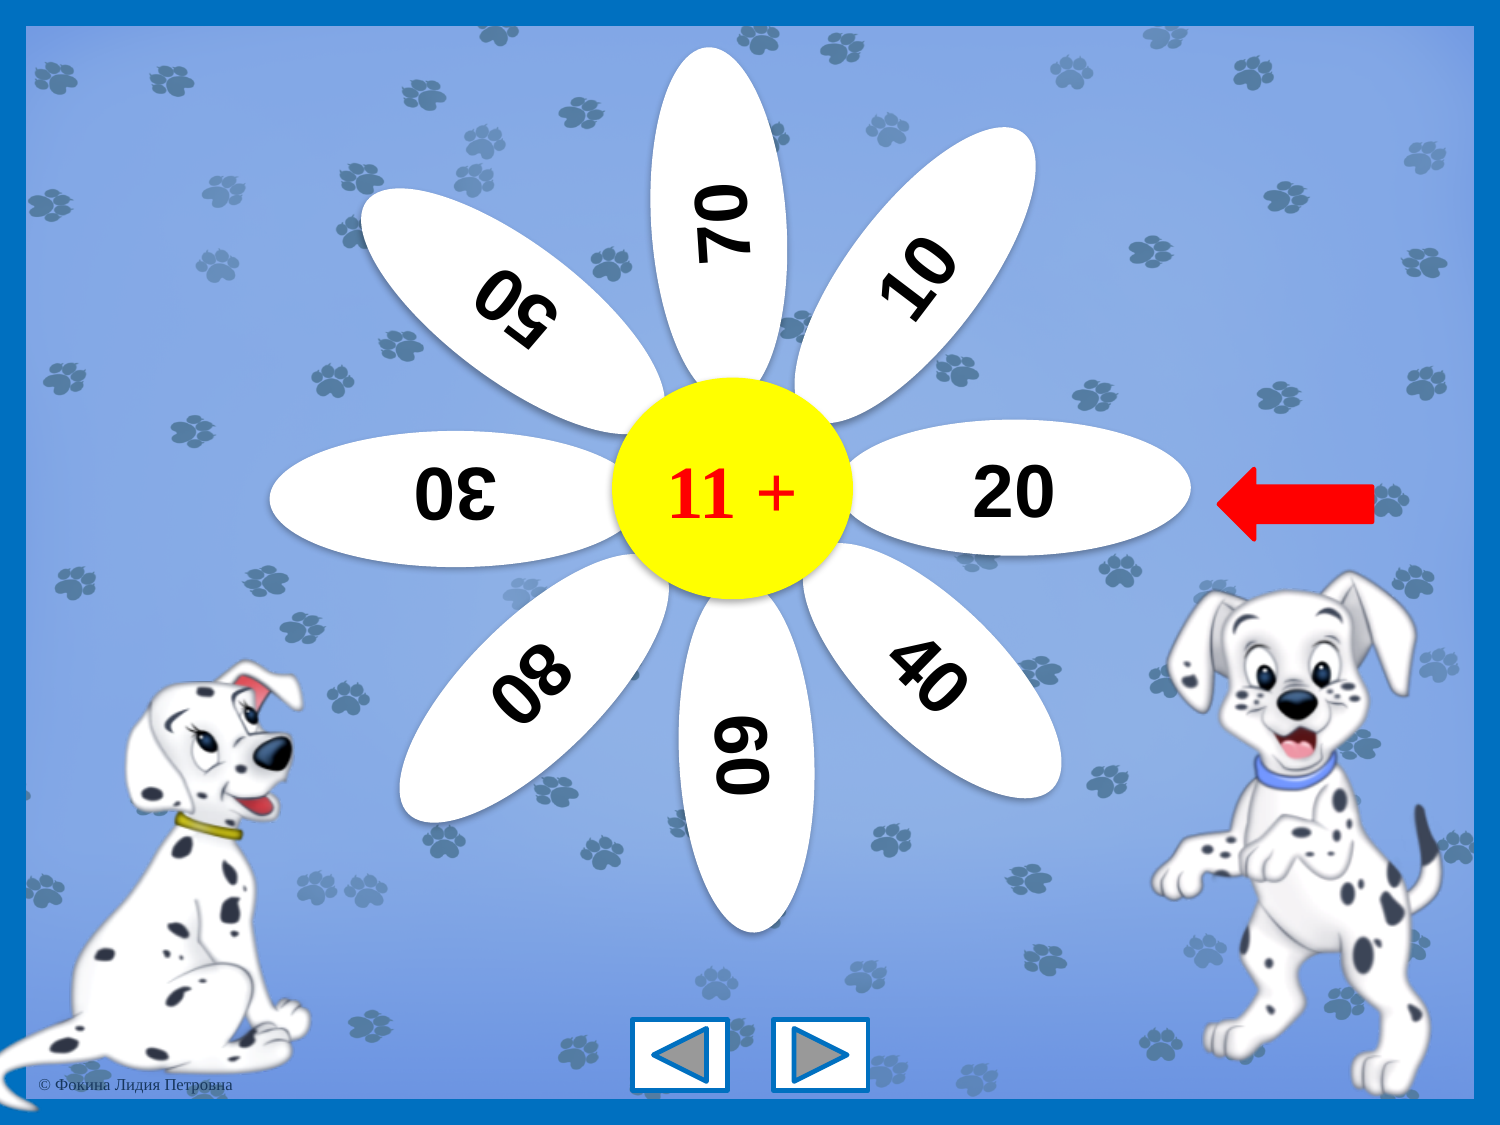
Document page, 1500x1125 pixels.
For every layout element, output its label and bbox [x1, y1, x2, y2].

text_box [631, 1017, 729, 1092]
picture [1139, 562, 1465, 1104]
picture [0, 644, 320, 1125]
text_box [269, 46, 1192, 933]
text_box [1216, 466, 1375, 542]
text_box [771, 1017, 870, 1092]
